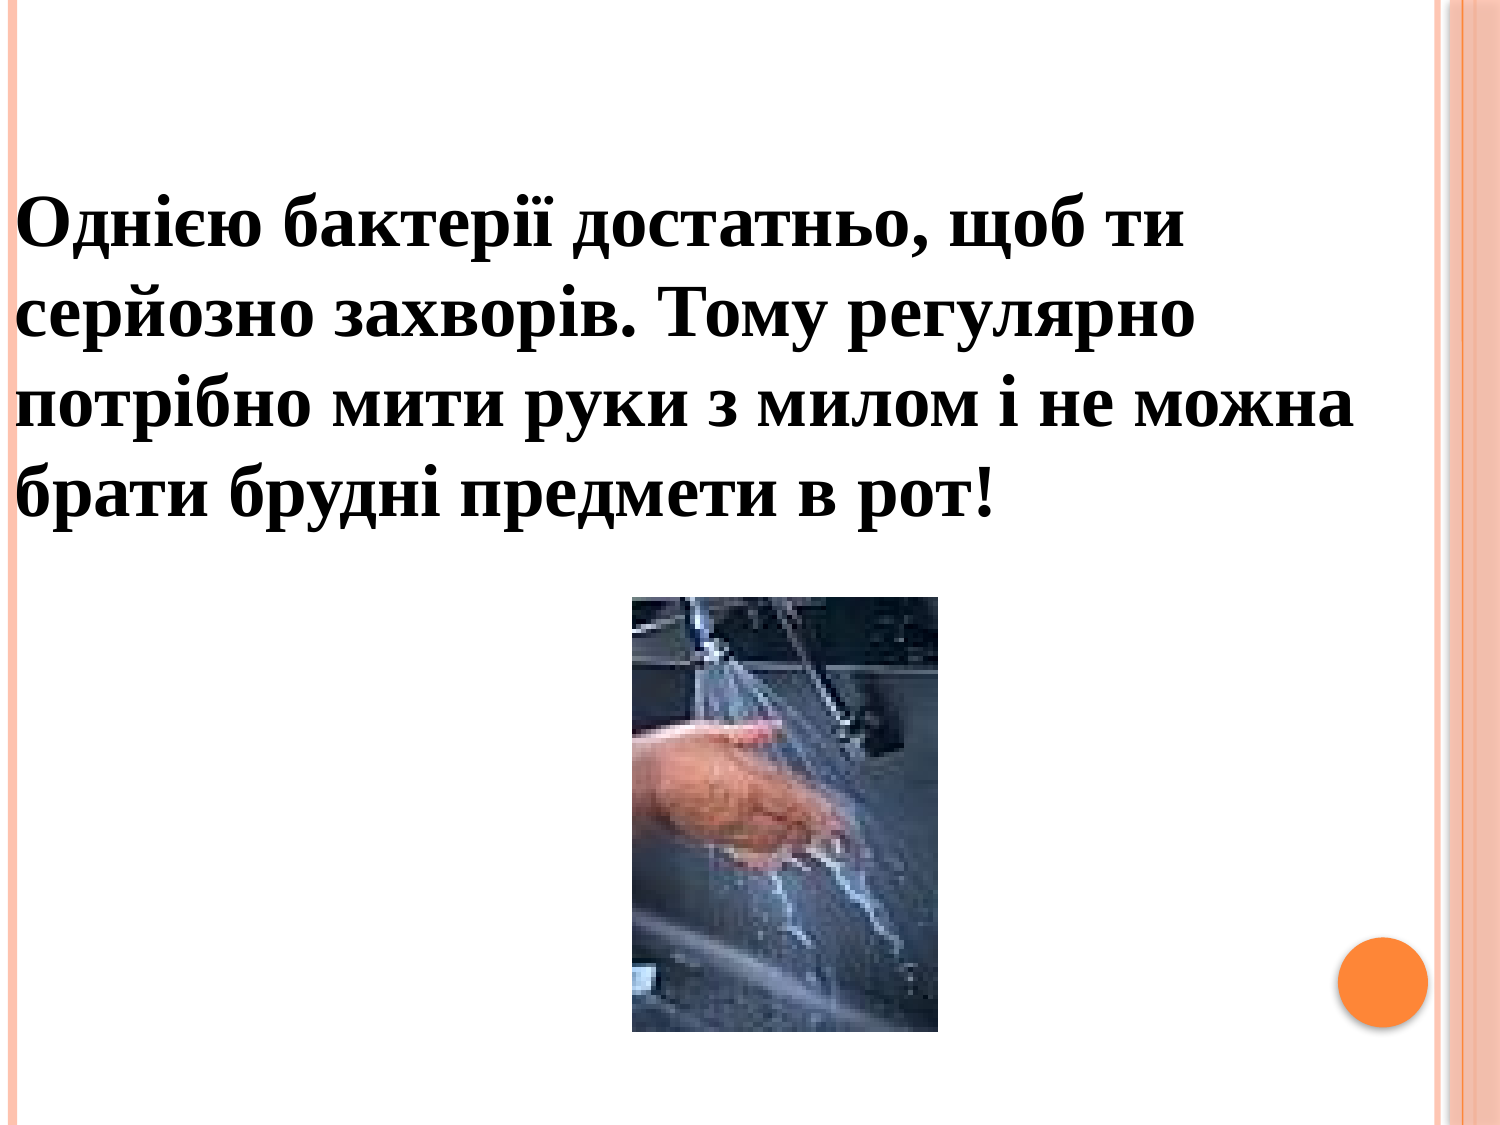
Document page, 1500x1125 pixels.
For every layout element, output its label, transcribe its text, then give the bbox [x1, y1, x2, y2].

text_box Однією бактерії достатньо, щоб ти серйозно захворів. Тому регулярно потрібно мити руки з милом і не можна брати брудні предмети в рот! [0, 163, 1395, 584]
picture [632, 597, 938, 1032]
